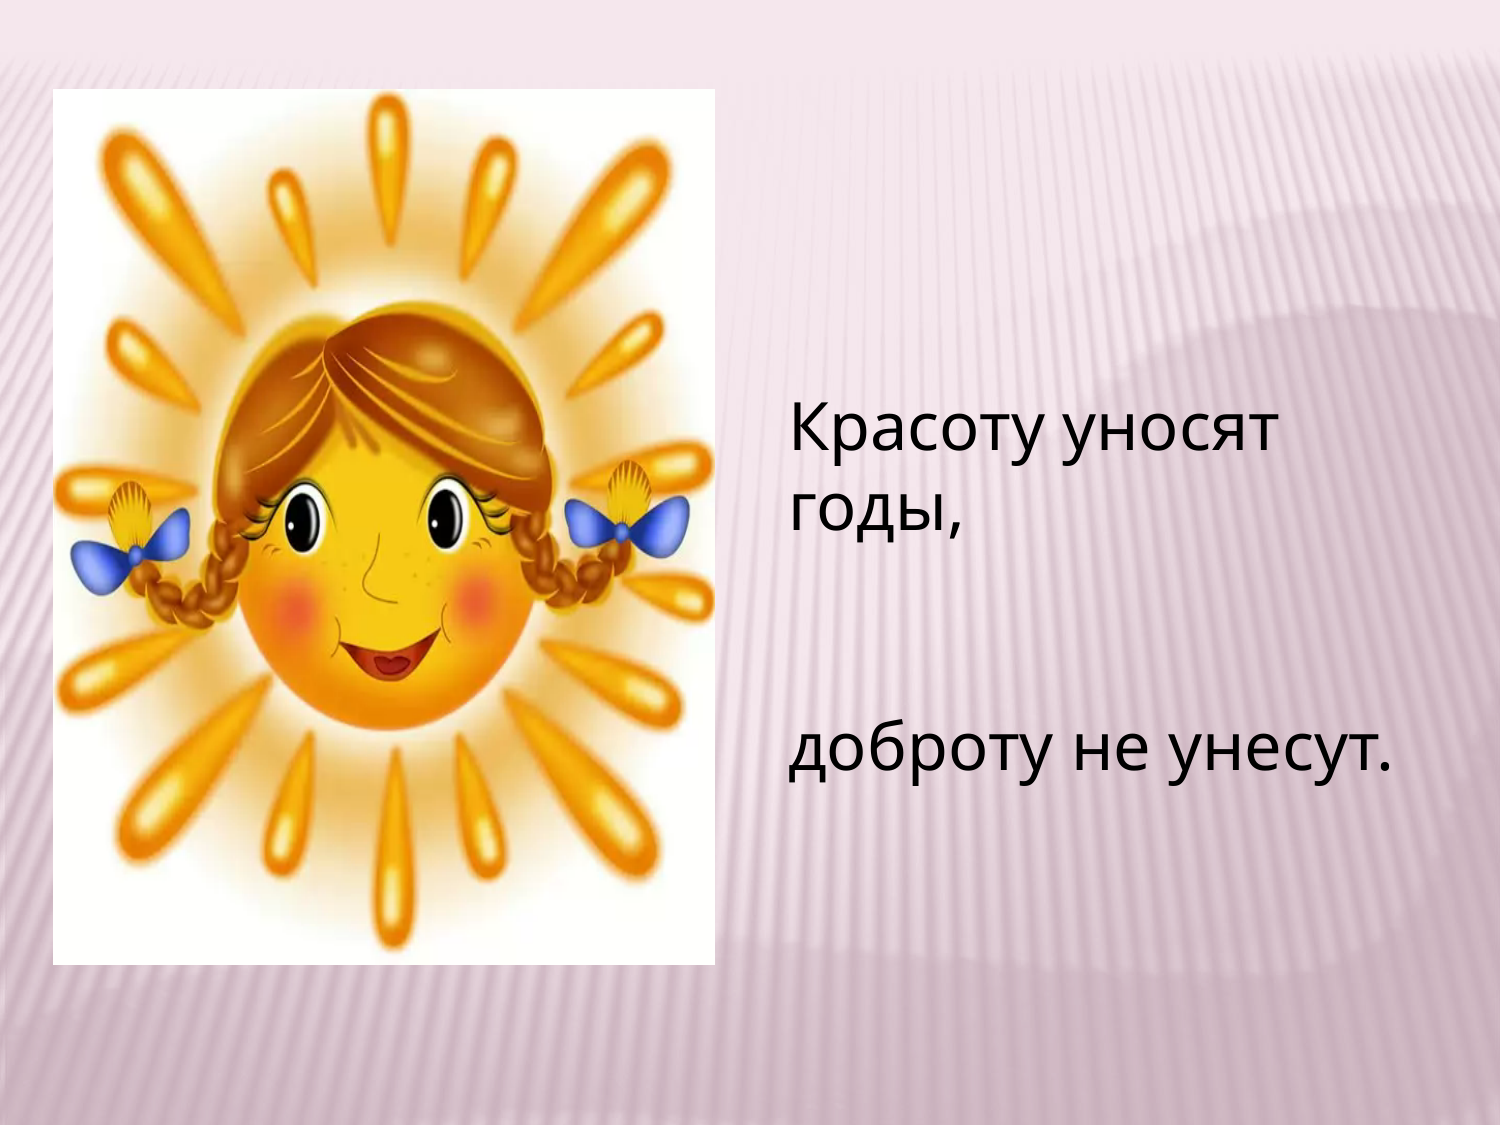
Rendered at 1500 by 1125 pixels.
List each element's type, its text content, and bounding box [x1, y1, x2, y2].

picture [52, 89, 715, 965]
text_box Красоту уносят годы, доброту не унесут. [773, 196, 1447, 791]
